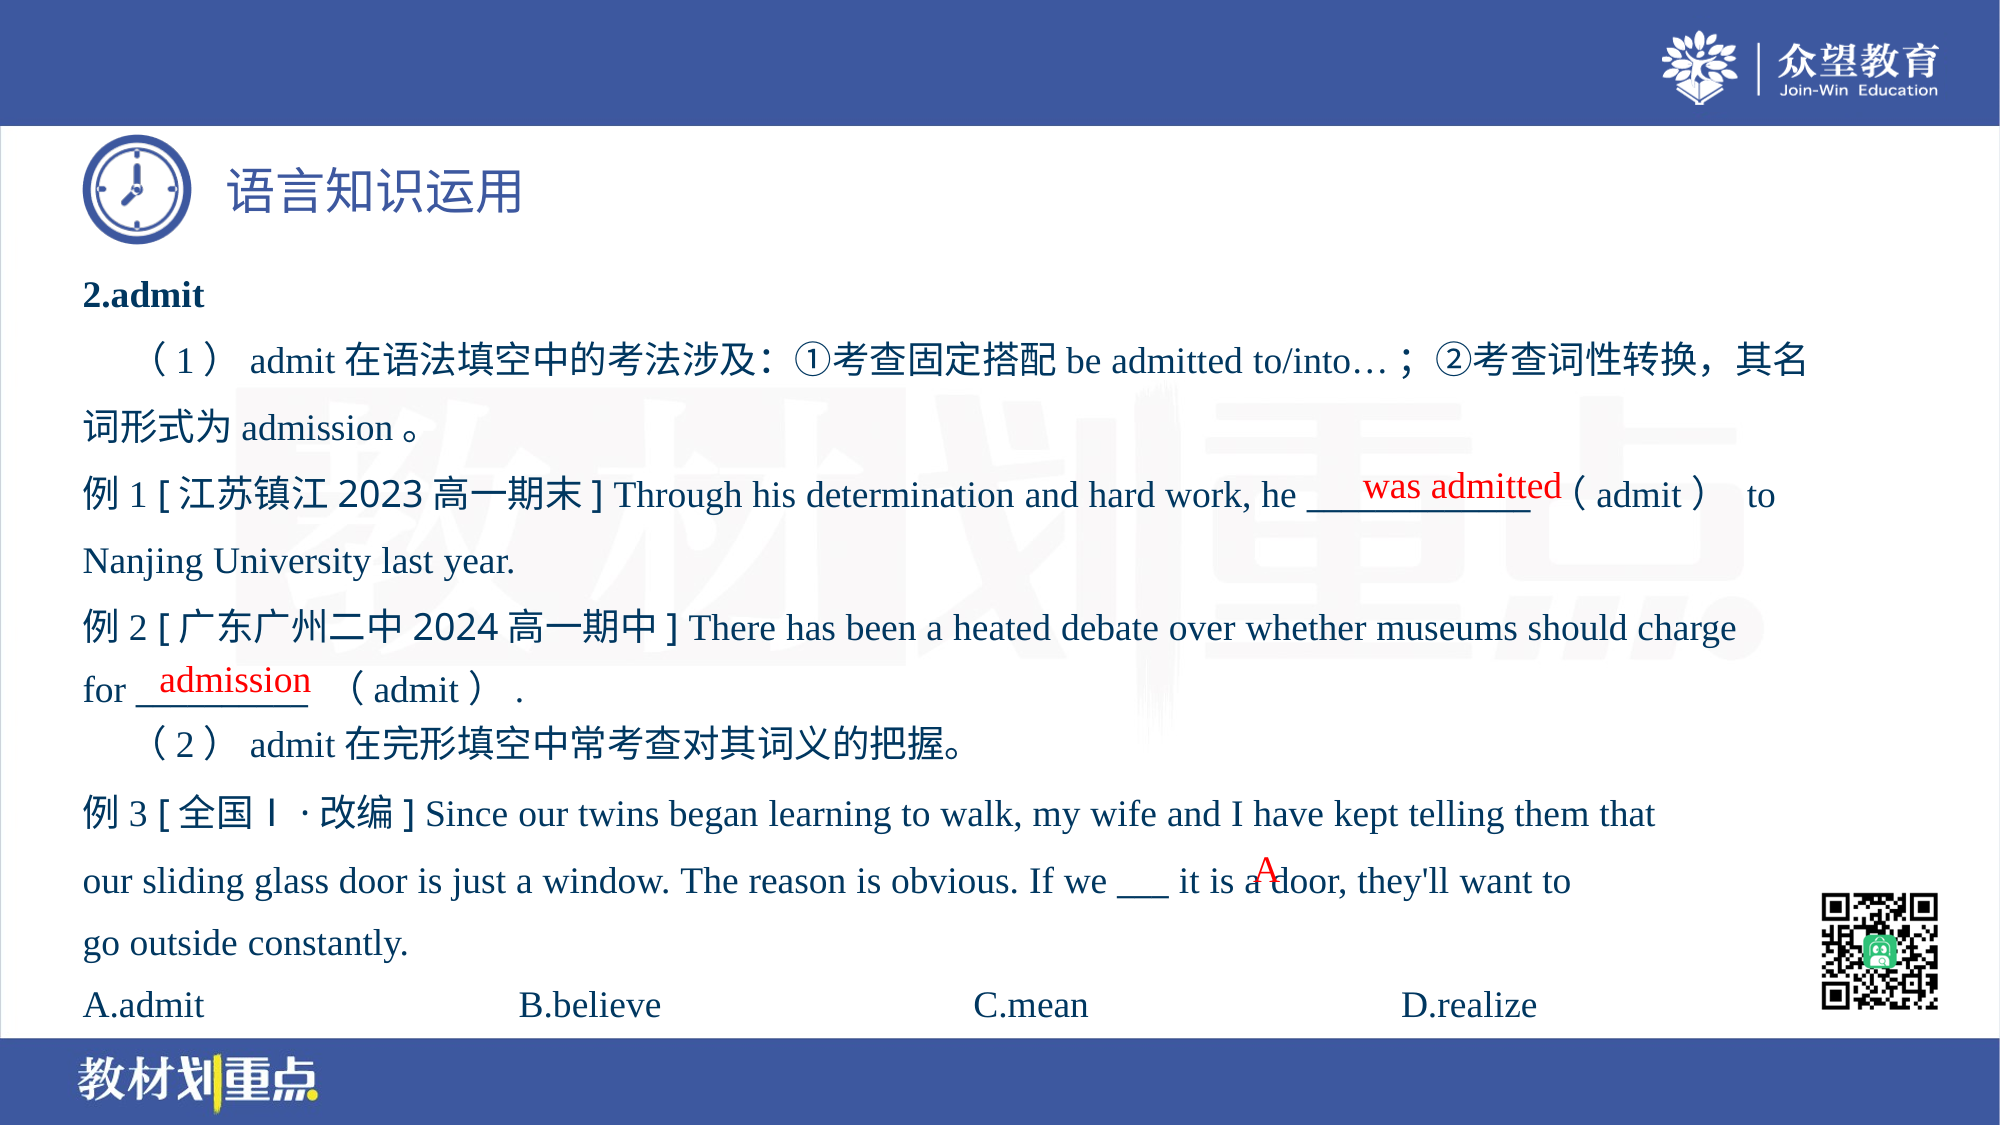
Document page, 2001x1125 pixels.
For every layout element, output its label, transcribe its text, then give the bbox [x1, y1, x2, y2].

text_box 例3 [全国Ⅰ·改编] Since our twins began learning to walk, my wife and I have kept telling them that our sliding glass door is just a window. The reason is obvious. If we ___ it is a door, they'll want to go outside constantly. [82, 767, 1817, 957]
text_box A.admit B.believe C.mean D.realize [82, 963, 1817, 1019]
text_box A [1239, 829, 1294, 885]
text_box 2.admit （1）admit在语法填空中的考法涉及：①考查固定搭配be admitted to/into…；②考查词性转换，其名 词形式为admission。 例1 [江苏镇江2023高一期末] Through his determination and hard work, he _____________ （admit） to Nanjing University last year. 例2 [广东广州二中2024高一期中] There has been a heated debate over whether museums should charge for __________ （admit）. [82, 247, 1817, 702]
text_box admission [145, 640, 326, 695]
text_box was admitted [1344, 443, 1581, 500]
picture [0, 0, 2000, 1125]
text_box （2）admit在完形填空中常考查对其词义的把握。 [82, 702, 1817, 759]
